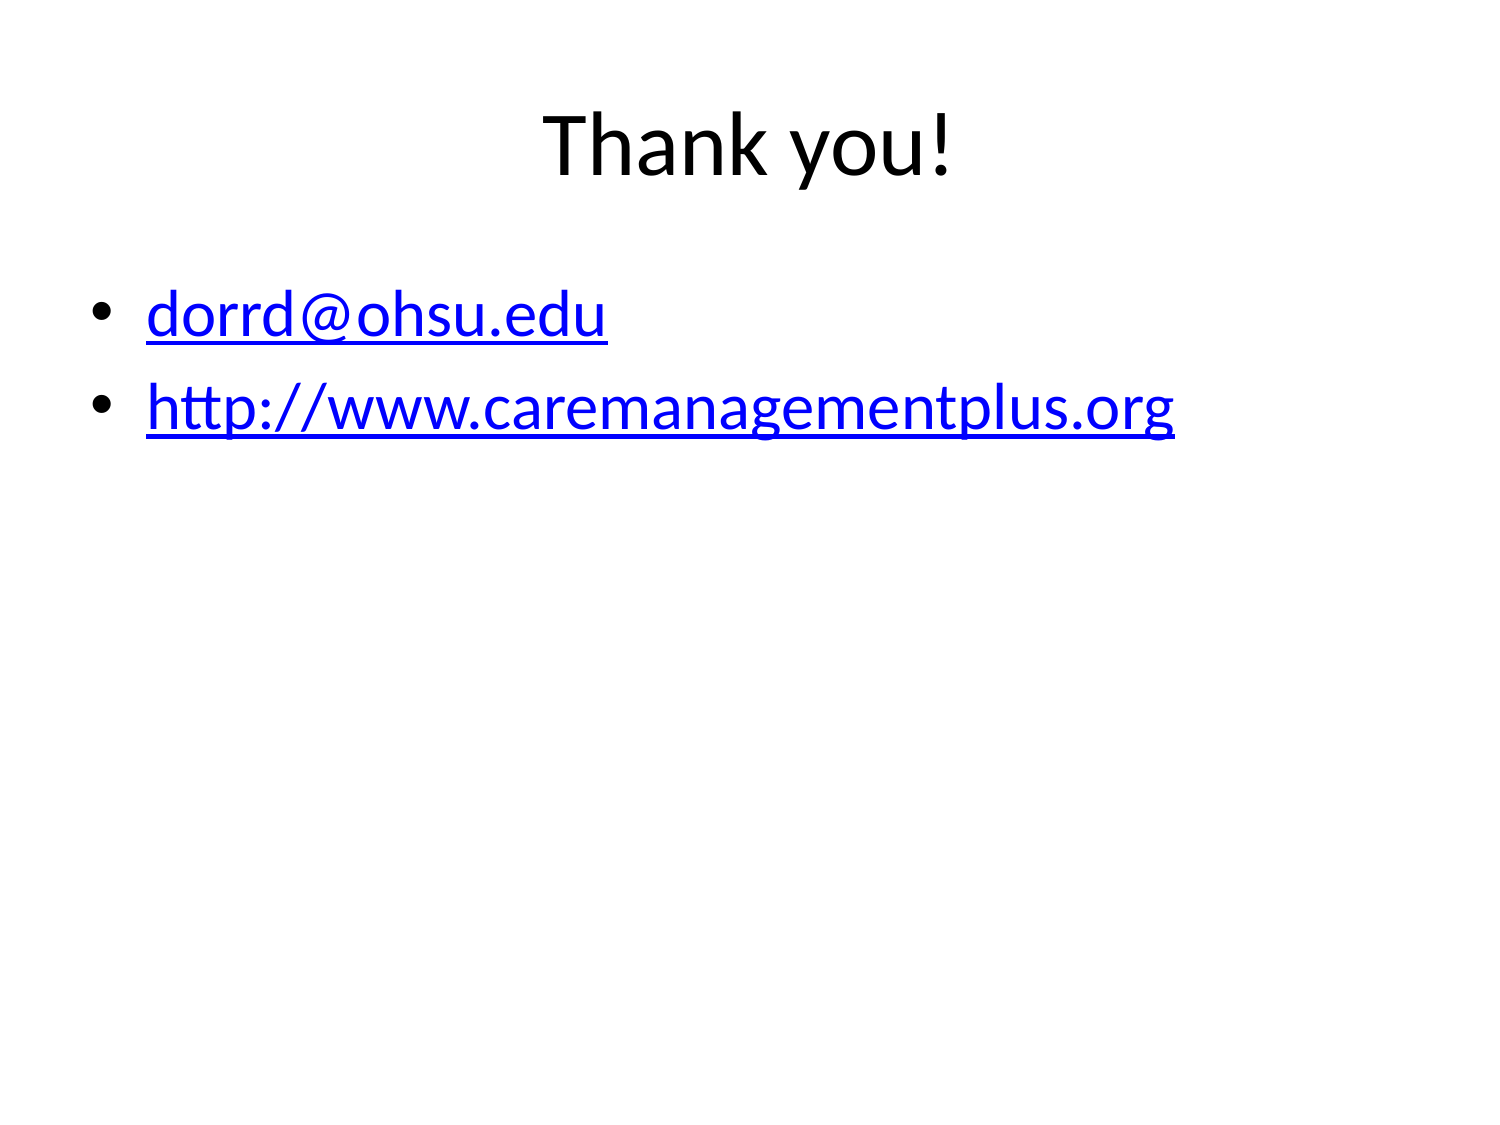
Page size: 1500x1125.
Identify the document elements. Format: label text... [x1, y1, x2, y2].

list dorrd@ohsu.edu http://www.caremanagementplus.org [75, 262, 1425, 1005]
title Thank you! [75, 45, 1425, 233]
